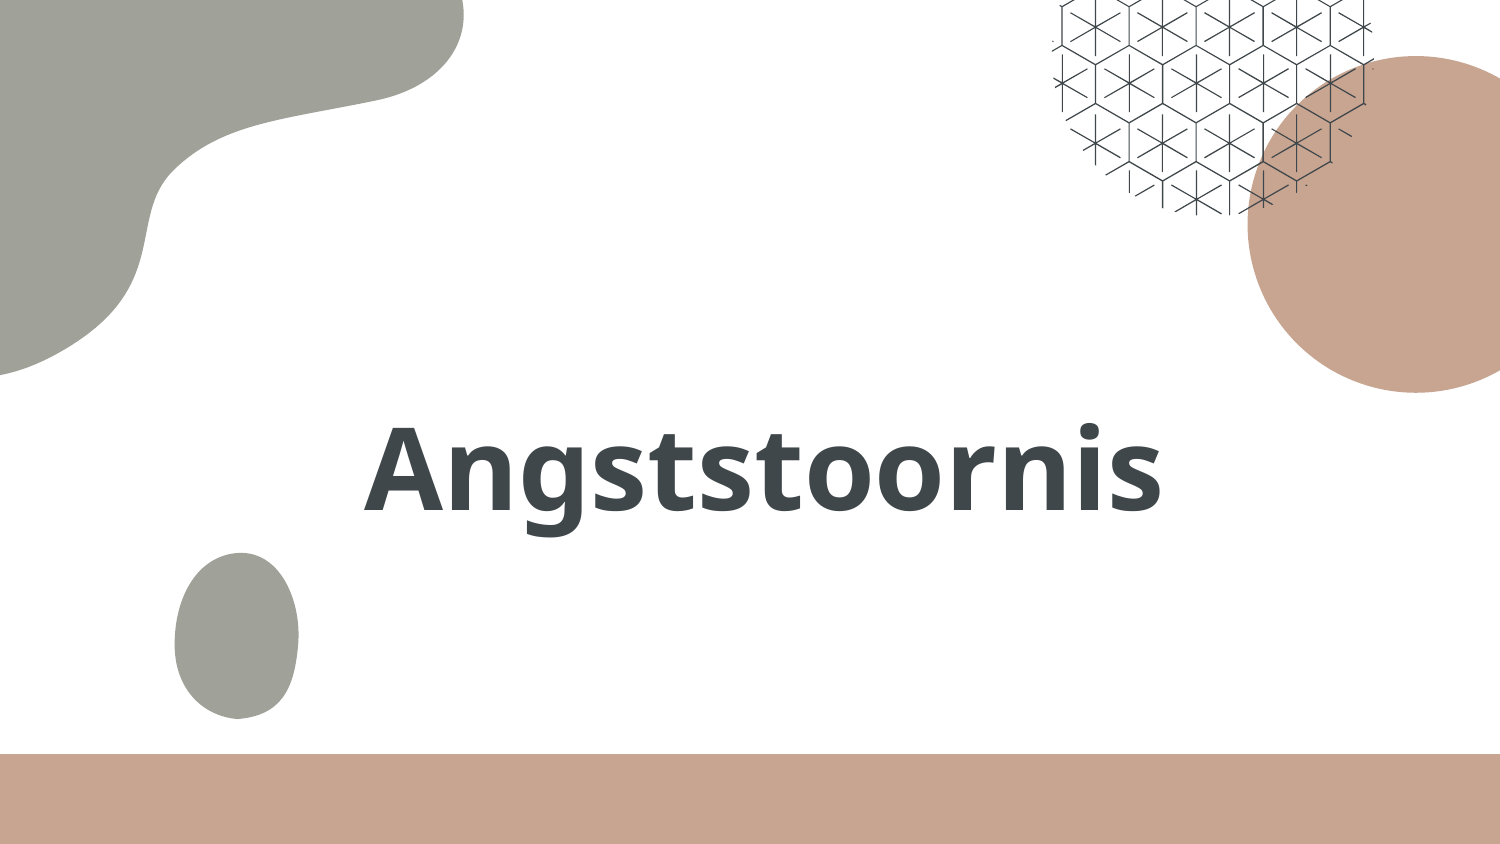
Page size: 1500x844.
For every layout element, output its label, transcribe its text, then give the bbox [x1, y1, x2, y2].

title Angststoornis [210, 211, 1290, 549]
